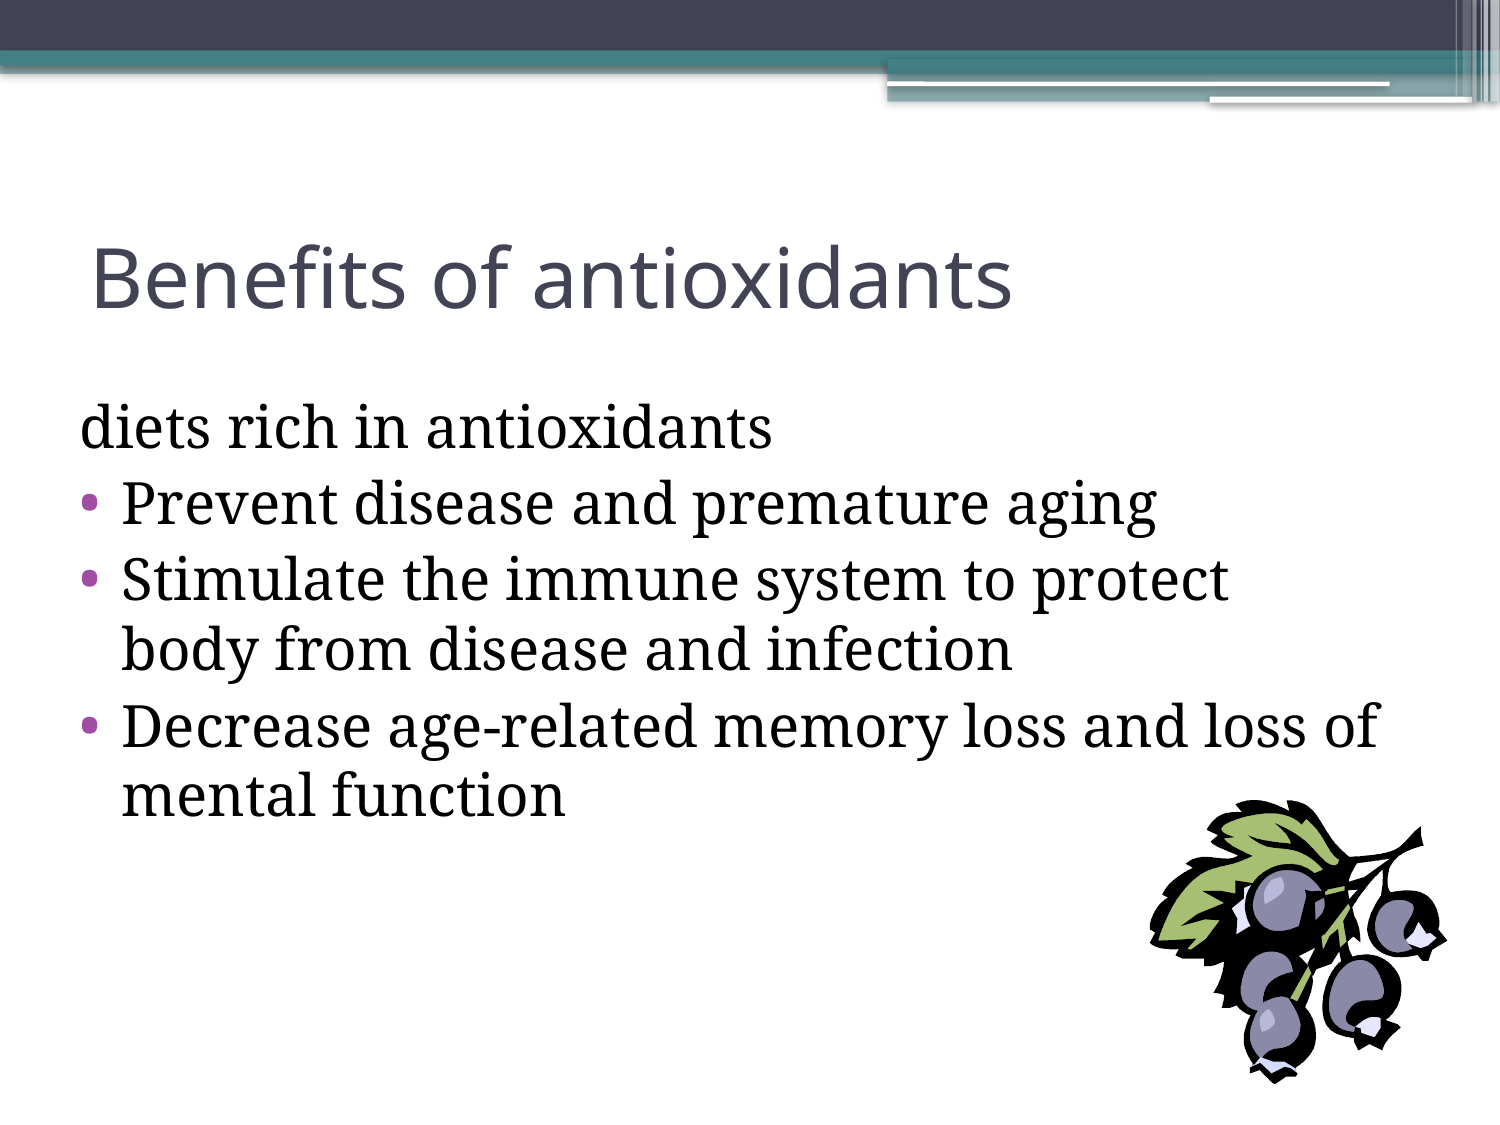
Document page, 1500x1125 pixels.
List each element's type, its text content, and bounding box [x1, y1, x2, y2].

picture [1149, 799, 1448, 1085]
list diets rich in antioxidants Prevent disease and premature aging Stimulate the immune system to protect body from disease and infection Decrease age-related memory loss and loss of mental function [46, 382, 1397, 1125]
title Benefits of antioxidants [75, 187, 1425, 363]
